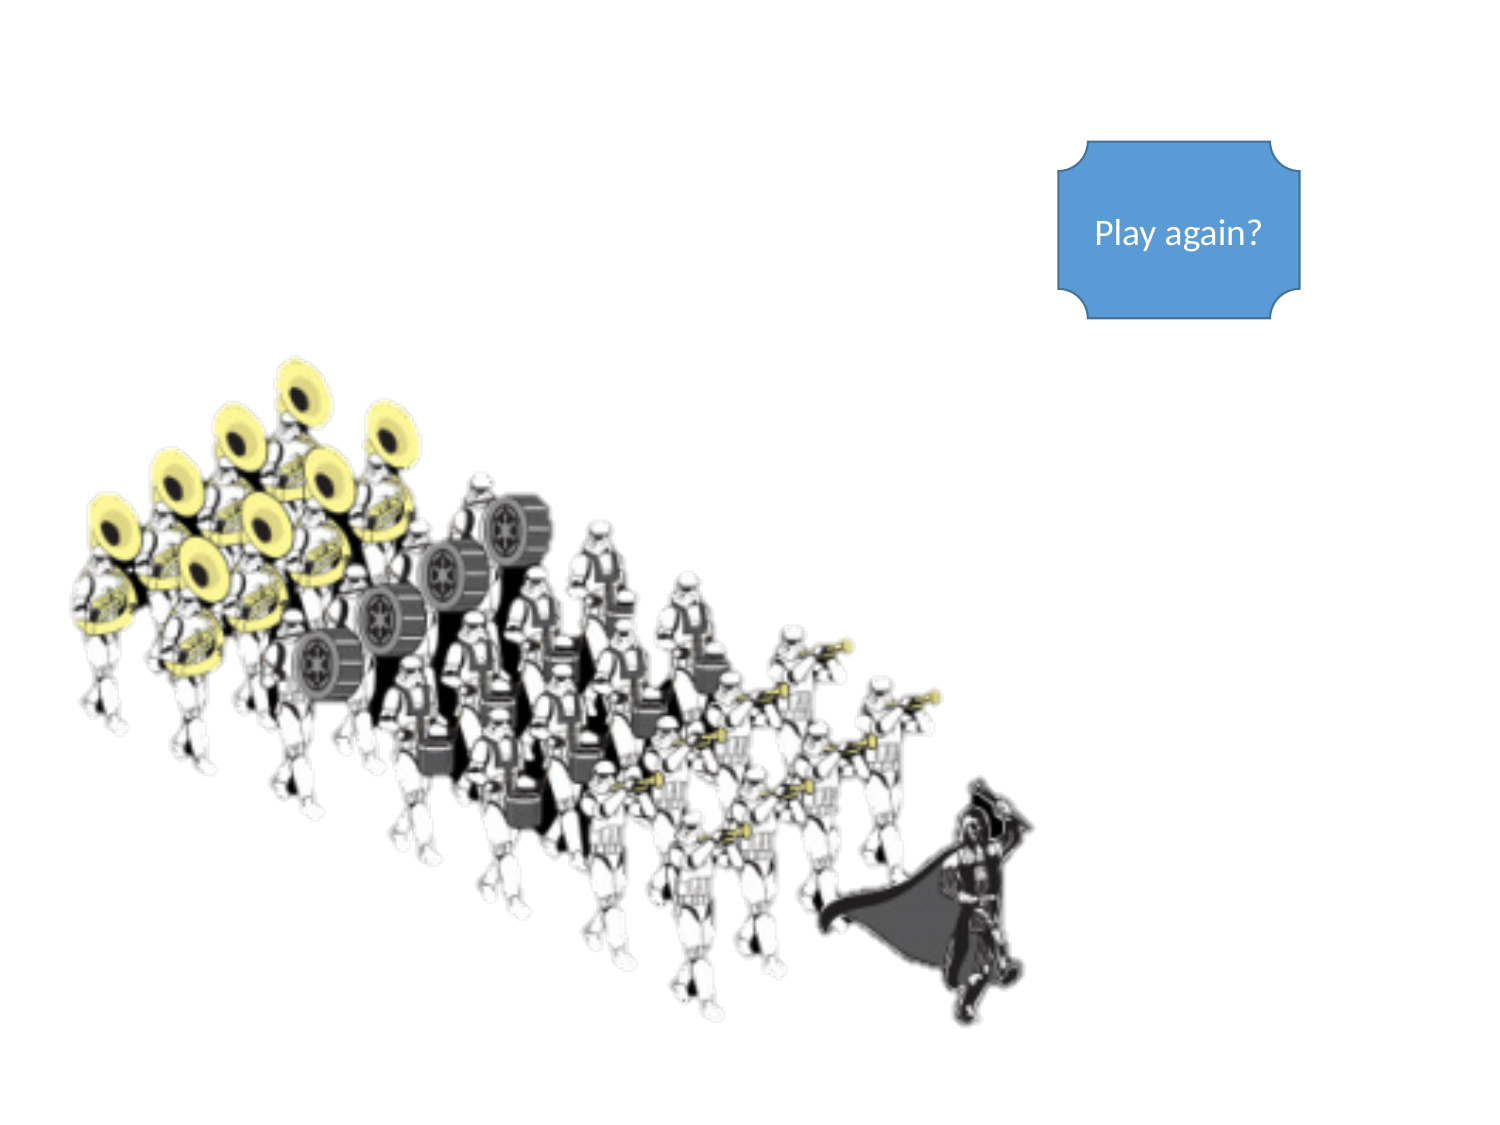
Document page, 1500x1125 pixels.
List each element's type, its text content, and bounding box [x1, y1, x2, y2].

picture [0, 323, 1131, 1125]
text_box Play again? [1057, 140, 1301, 320]
